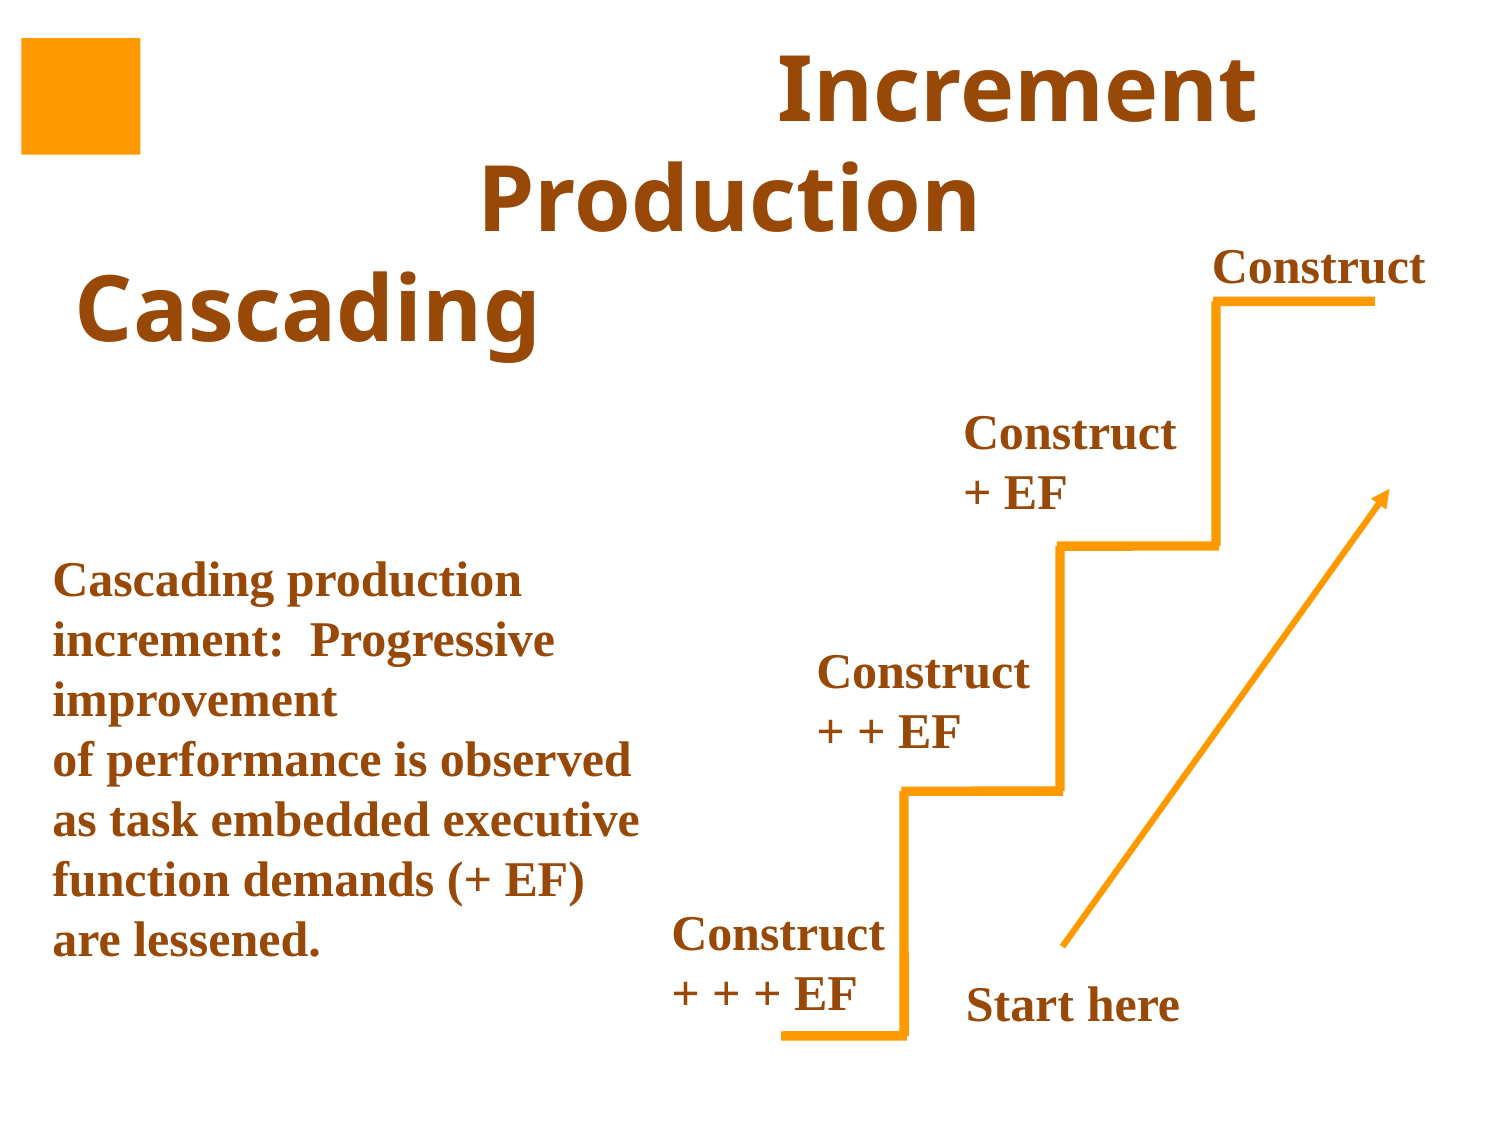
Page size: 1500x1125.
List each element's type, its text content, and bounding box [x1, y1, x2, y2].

text_box Construct + + + EF [656, 893, 775, 1028]
text_box Cascading production increment: Progressive improvement of performance is observed as task embedded executive function demands (+ EF) are lessened. [37, 538, 700, 974]
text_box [780, 300, 1376, 1037]
text_box [19, 36, 142, 157]
title Increment Production Cascading [12, 101, 1363, 289]
text_box [1379, 488, 1390, 504]
text_box Construct [1197, 226, 1441, 301]
